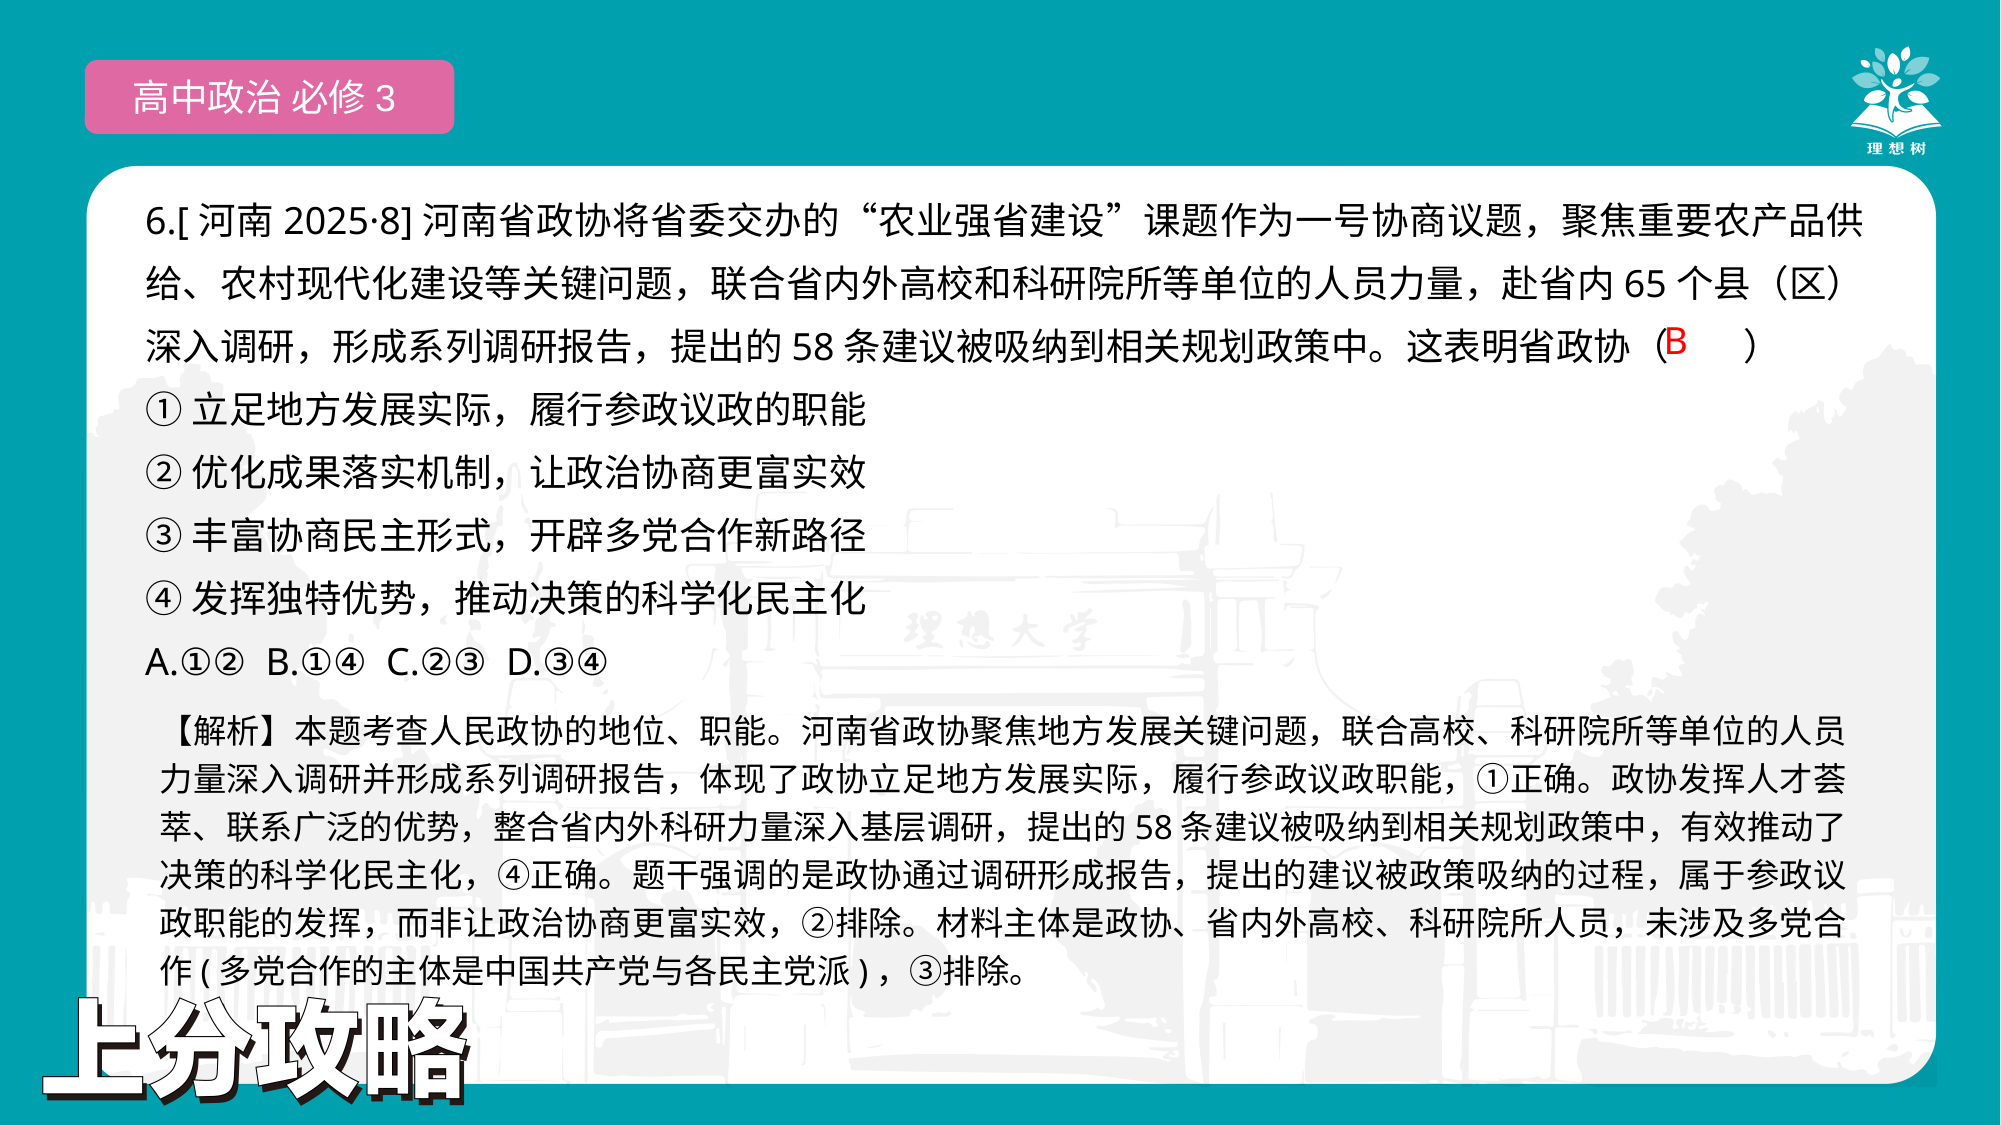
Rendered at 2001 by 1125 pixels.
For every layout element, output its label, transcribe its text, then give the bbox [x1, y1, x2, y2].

text_box 高中政治 必修3 [83, 58, 456, 135]
text_box B [1638, 287, 1756, 370]
picture [0, 0, 2001, 1125]
text_box 【解析】本题考查人民政协的地位、职能。河南省政协聚焦地方发展关键问题，联合高校、科研院所等单位的人员力量深入调研并形成系列调研报告，体现了政协立足地方发展实际，履行参政议政职能，①正确。政协发挥人才荟萃、联系广泛的优势，整合省内外科研力量深入基层调研，提出的58条建议被吸纳到相关规划政策中，有效推动了决策的科学化民主化，④正确。题干强调的是政协通过调研形成报告，提出的建议被政策吸纳的过程，属于参政议政职能的发挥，而非让政治协商更富实效，②排除。材料主体是政协、省内外高校、科研院所人员，未涉及多党合作(多党合作的主体是中国共产党与各民主党派)，③排除。 [144, 695, 1862, 998]
text_box 6.[河南2025·8]河南省政协将省委交办的“农业强省建设”课题作为一号协商议题，聚焦重要农产品供给、农村现代化建设等关键问题，联合省内外高校和科研院所等单位的人员力量，赴省内65个县（区）深入调研，形成系列调研报告，提出的58条建议被吸纳到相关规划政策中。这表明省政协（ ） ①立足地方发展实际，履行参政议政的职能 ②优化成果落实机制，让政治协商更富实效 ③丰富协商民主形式，开辟多党合作新路径 ④发挥独特优势，推动决策的科学化民主化 A.①② B.①④ C.②③ D.③④ [130, 172, 1880, 691]
